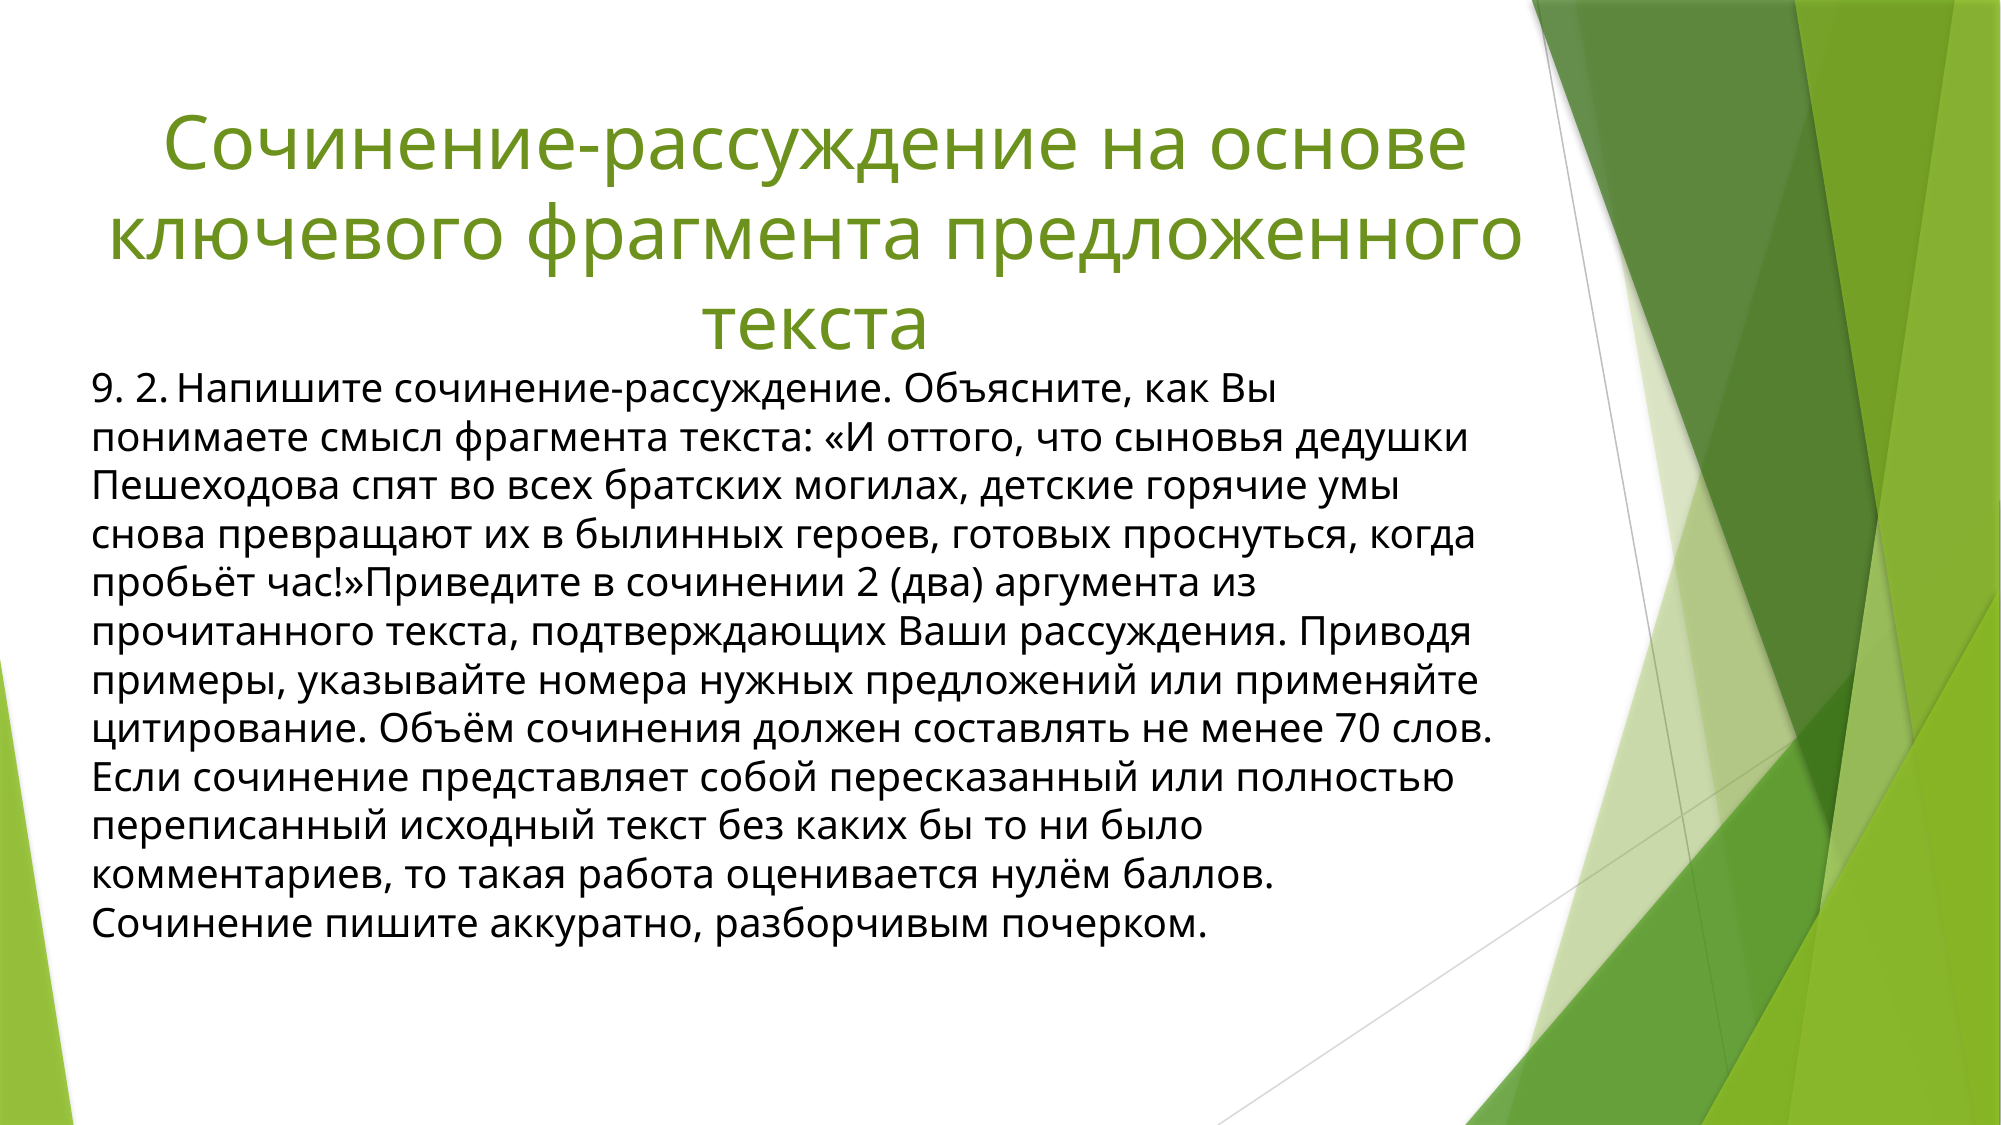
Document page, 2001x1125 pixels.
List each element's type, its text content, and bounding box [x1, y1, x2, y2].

list 9. 2. Напишите сочинение-рассуждение. Объясните, как Вы понимаете смысл фрагмента текста: «И оттого, что сыновья дедушки Пешеходова спят во всех братских могилах, детские горячие умы снова превращают их в былинных героев, готовых проснуться, когда пробьёт час!»Приведите в сочинении 2 (два) аргумента из прочитанного текста, подтверждающих Ваши рассуждения. Приводя примеры, указывайте номера нужных предложений или применяйте цитирование. Объём сочинения должен составлять не менее 70 слов. Если сочинение представляет собой пересказанный или полностью переписанный исходный текст без каких бы то ни было комментариев, то такая работа оценивается нулём баллов. Сочинение пишите аккуратно, разборчивым почерком. [75, 372, 1522, 992]
text_box Сочинение-рассуждение на основе ключевого фрагмента предложенного текста [0, 86, 1637, 372]
